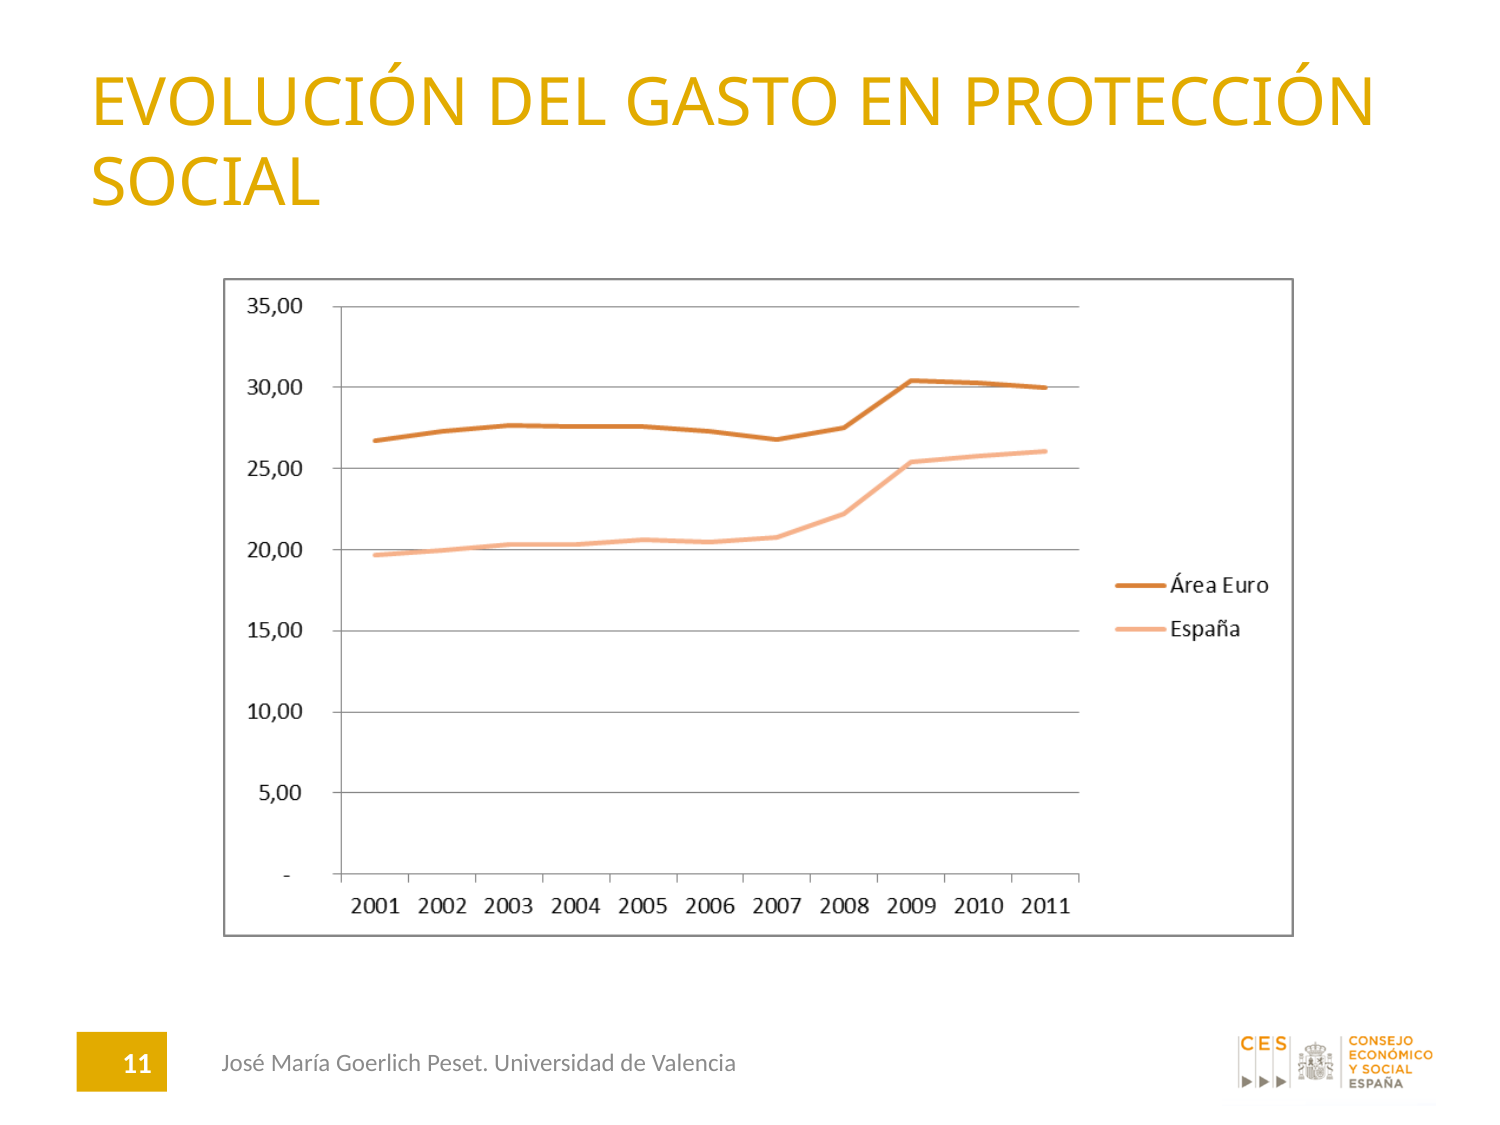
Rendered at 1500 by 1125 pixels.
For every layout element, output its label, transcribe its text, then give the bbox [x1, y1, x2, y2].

picture [1222, 1017, 1436, 1106]
slide_number 11 [76, 1031, 167, 1092]
title evolución del gasto en protección social [75, 45, 1425, 233]
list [223, 278, 1294, 937]
footer José María Goerlich Peset. Universidad de Valencia [206, 1031, 1211, 1092]
